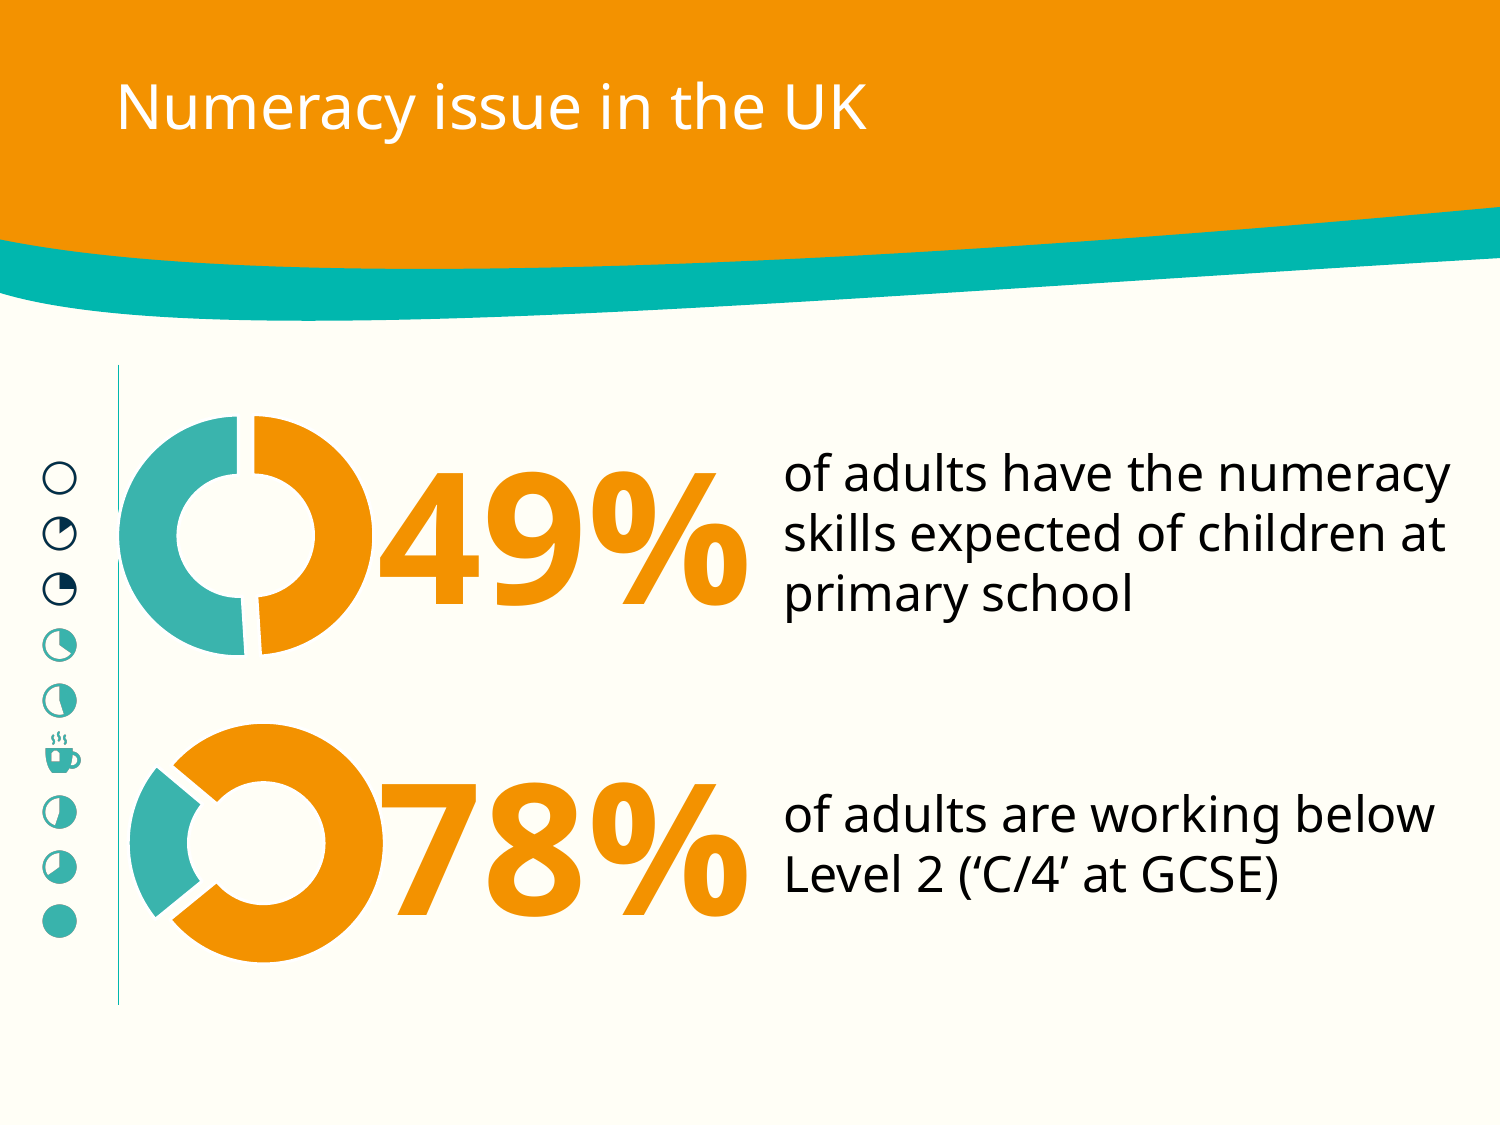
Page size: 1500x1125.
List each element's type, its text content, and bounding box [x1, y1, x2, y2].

text_box 78% [402, 724, 769, 960]
picture [36, 725, 90, 779]
picture [38, 624, 81, 666]
text_box 49% [391, 414, 769, 649]
text_box of adults are working below Level 2 (‘C/4’ at GCSE) [768, 774, 1462, 910]
picture [38, 568, 81, 610]
picture [38, 512, 81, 555]
picture [38, 679, 81, 722]
picture [38, 457, 81, 499]
picture [38, 791, 81, 833]
picture [38, 900, 81, 942]
chart [111, 709, 402, 977]
picture [38, 846, 81, 888]
chart [100, 402, 391, 670]
list Numeracy issue in the UK [100, 67, 1411, 258]
text_box of adults have the numeracy skills expected of children at primary school [769, 434, 1500, 629]
